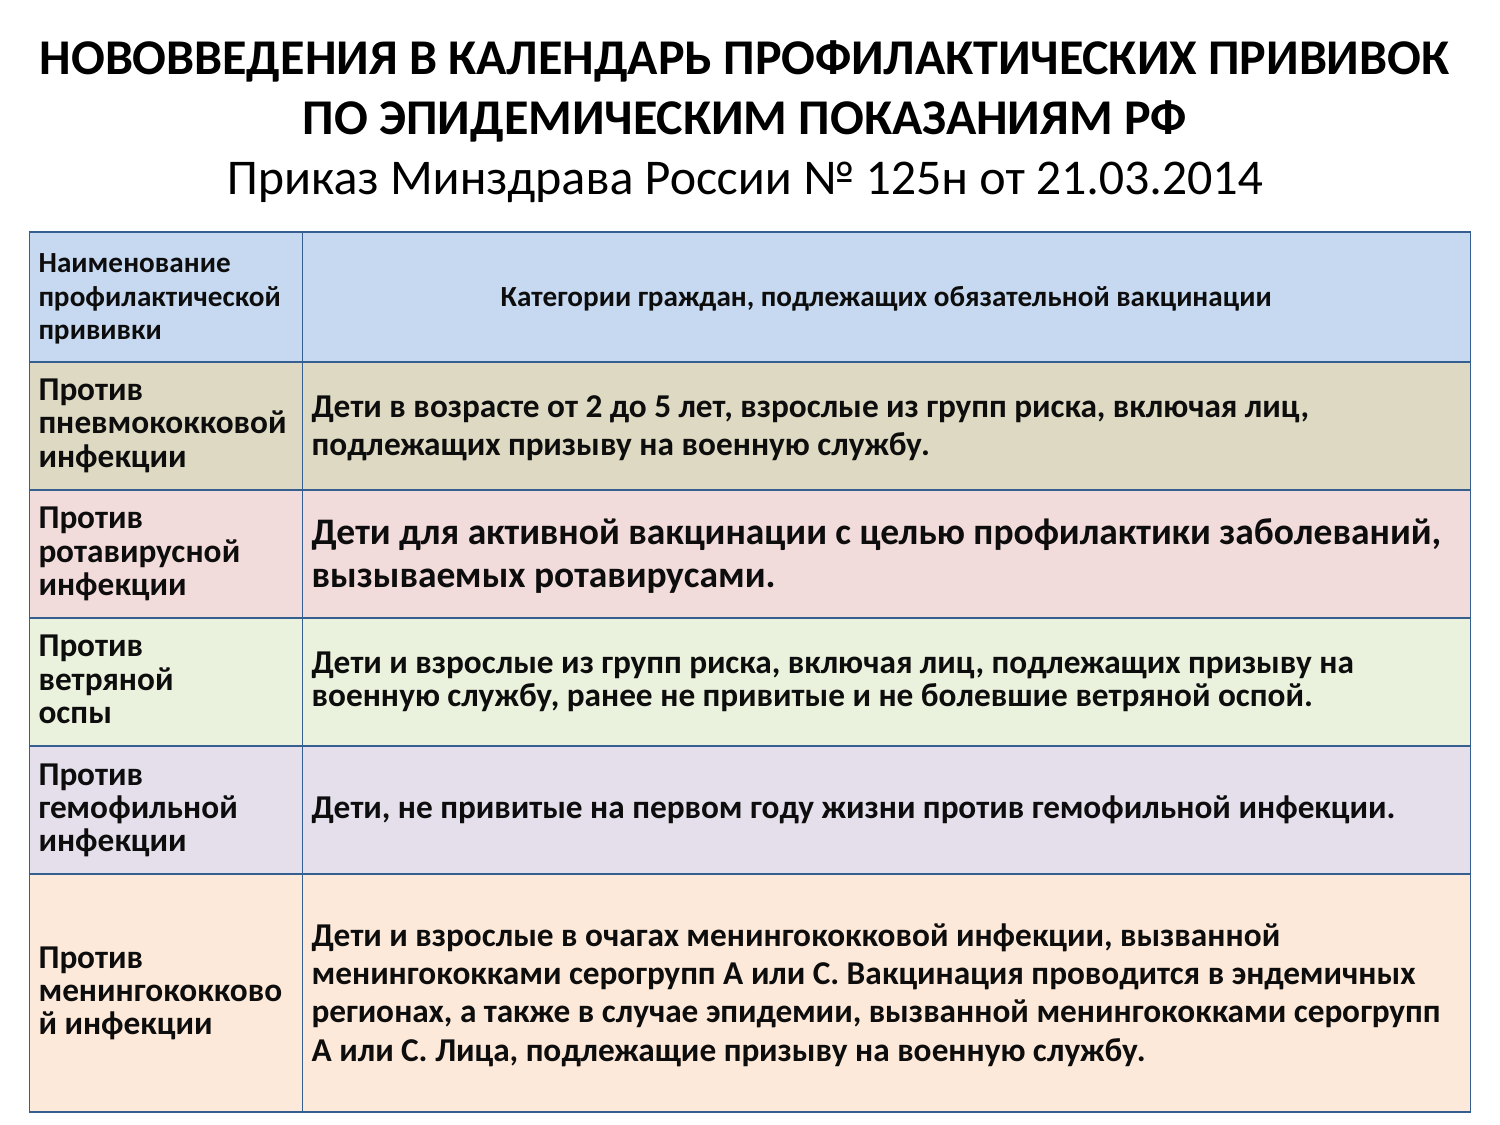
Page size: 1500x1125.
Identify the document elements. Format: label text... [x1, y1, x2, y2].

table_cell Дети в возрасте от 2 до 5 лет, взрослые из групп риска, включая лиц, подлежащих призыву на военную службу. [303, 363, 1470, 489]
table_header Наименование профилактической прививки [30, 233, 302, 361]
table_cell Против пневмококковой инфекции [30, 363, 302, 489]
table_header Категории граждан, подлежащих обязательной вакцинации [303, 233, 1470, 361]
title НОВОВВЕДЕНИЯ В КАЛЕНДАРЬ ПРОФИЛАКТИЧЕСКИХ ПРИВИВОК ПО ЭПИДЕМИЧЕСКИМ ПОКАЗАНИЯМ РФ Приказ Минздрава России № 125н от 21.03.2014 [0, 20, 1490, 209]
table_cell Против ветряной оспы [30, 619, 302, 745]
table_cell Против менингококковой инфекции [30, 875, 302, 1111]
table_cell Дети и взрослые из групп риска, включая лиц, подлежащих призыву на военную службу, ранее не привитые и не болевшие ветряной оспой. [303, 619, 1470, 745]
table_cell Дети, не привитые на первом году жизни против гемофильной инфекции. [303, 747, 1470, 873]
table_cell Против гемофильной инфекции [30, 747, 302, 873]
table_cell Дети для активной вакцинации с целью профилактики заболеваний, вызываемых ротавирусами. [303, 491, 1470, 617]
table_cell Дети и взрослые в очагах менингококковой инфекции, вызванной менингококками серогрупп A или C. Вакцинация проводится в эндемичных регионах, а также в случае эпидемии, вызванной менингококками серогрупп A или C. Лица, подлежащие призыву на военную службу. [303, 875, 1470, 1111]
table_cell Против ротавирусной инфекции [30, 491, 302, 617]
